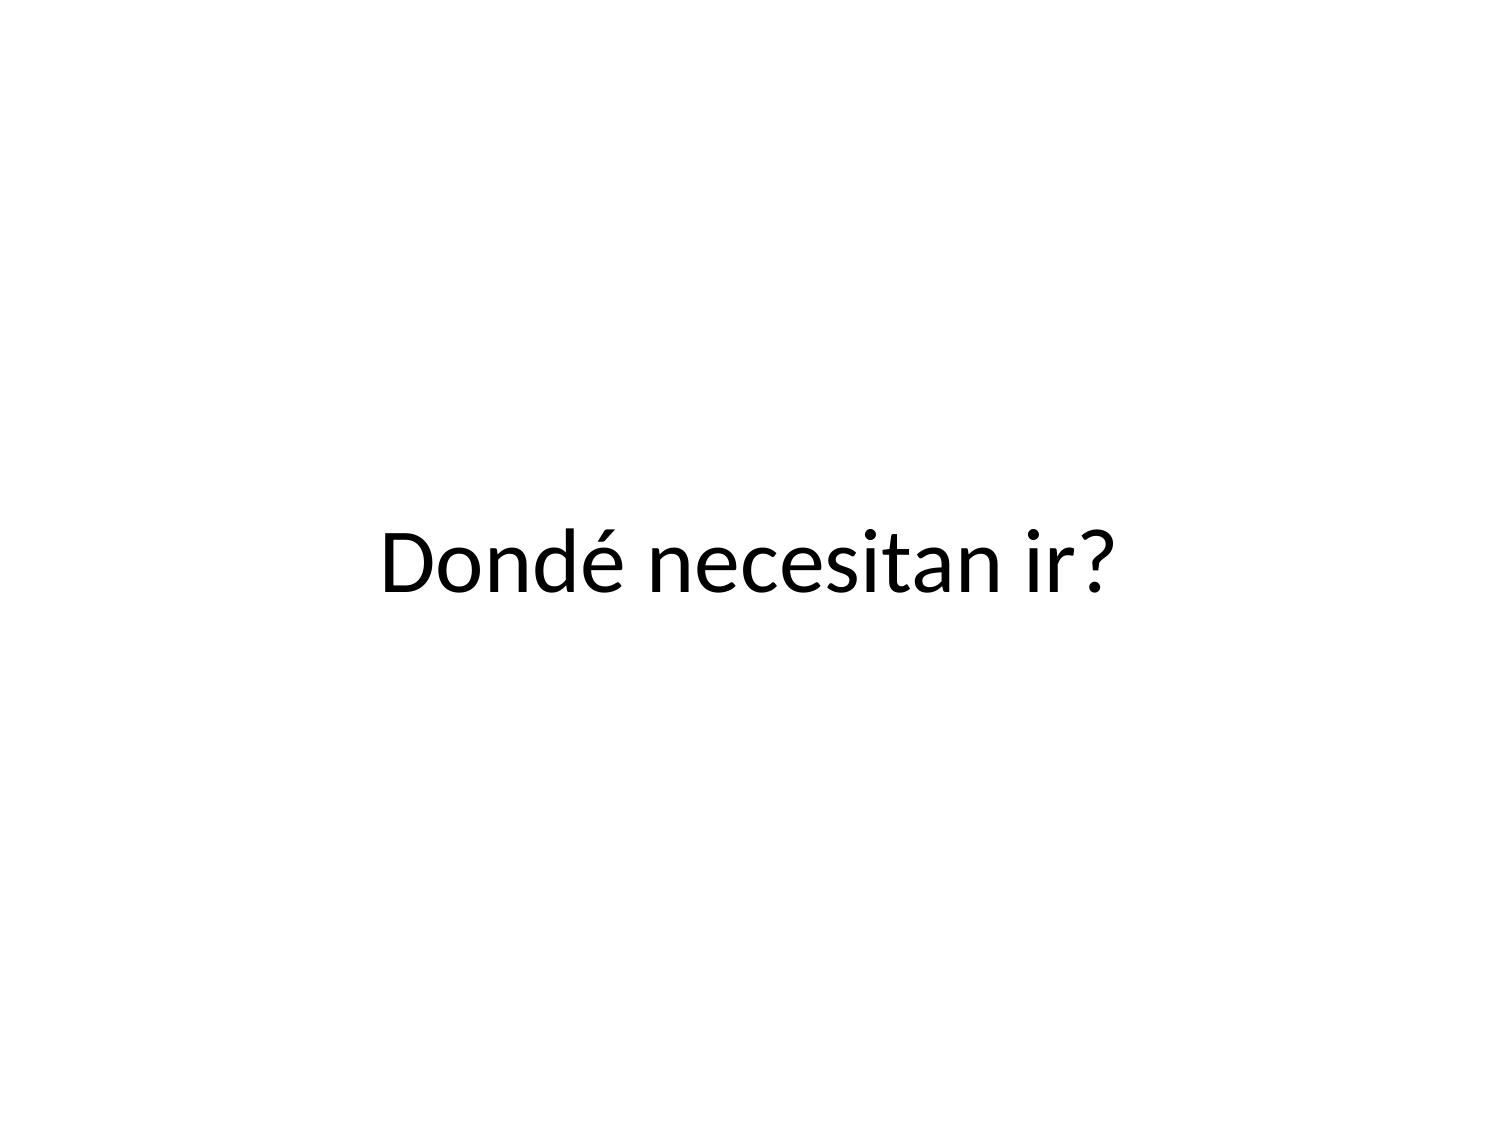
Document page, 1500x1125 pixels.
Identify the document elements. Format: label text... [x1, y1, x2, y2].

title Dondé necesitan ir? [75, 45, 1425, 1068]
